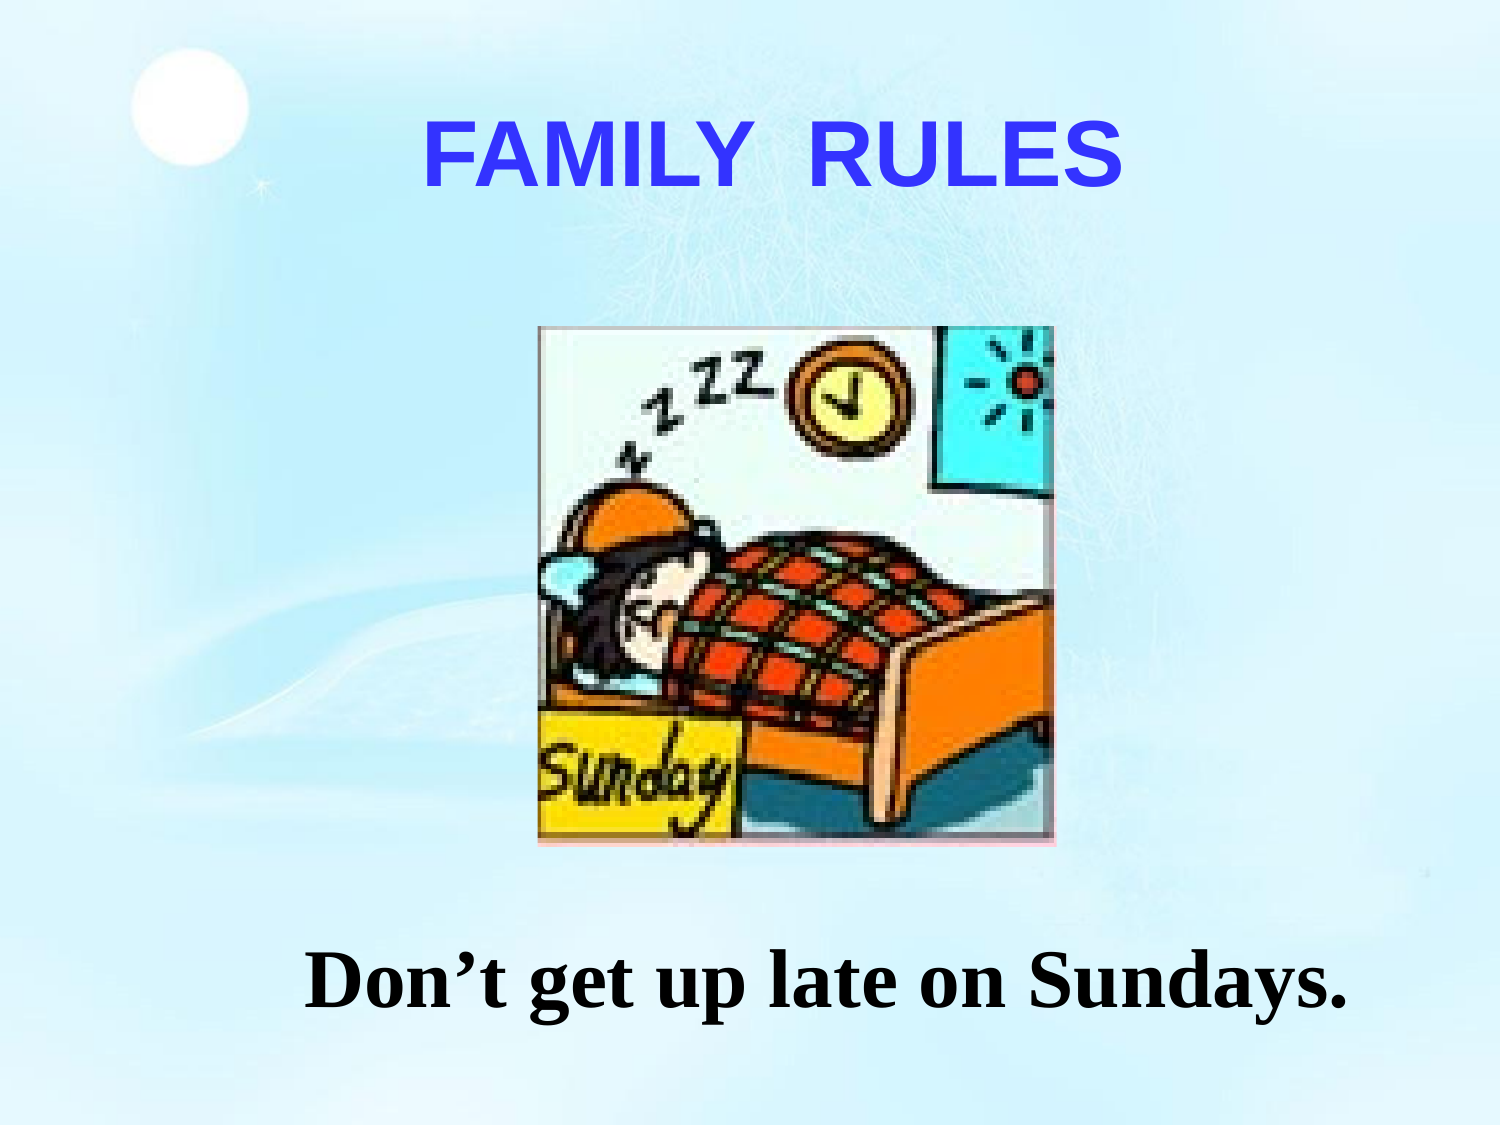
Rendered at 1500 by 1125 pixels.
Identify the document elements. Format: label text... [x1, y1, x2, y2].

picture [0, 0, 1500, 1125]
text_box Don’t get up late on Sundays. [289, 916, 1430, 1032]
text_box FAMILY RULES [359, 90, 1187, 209]
